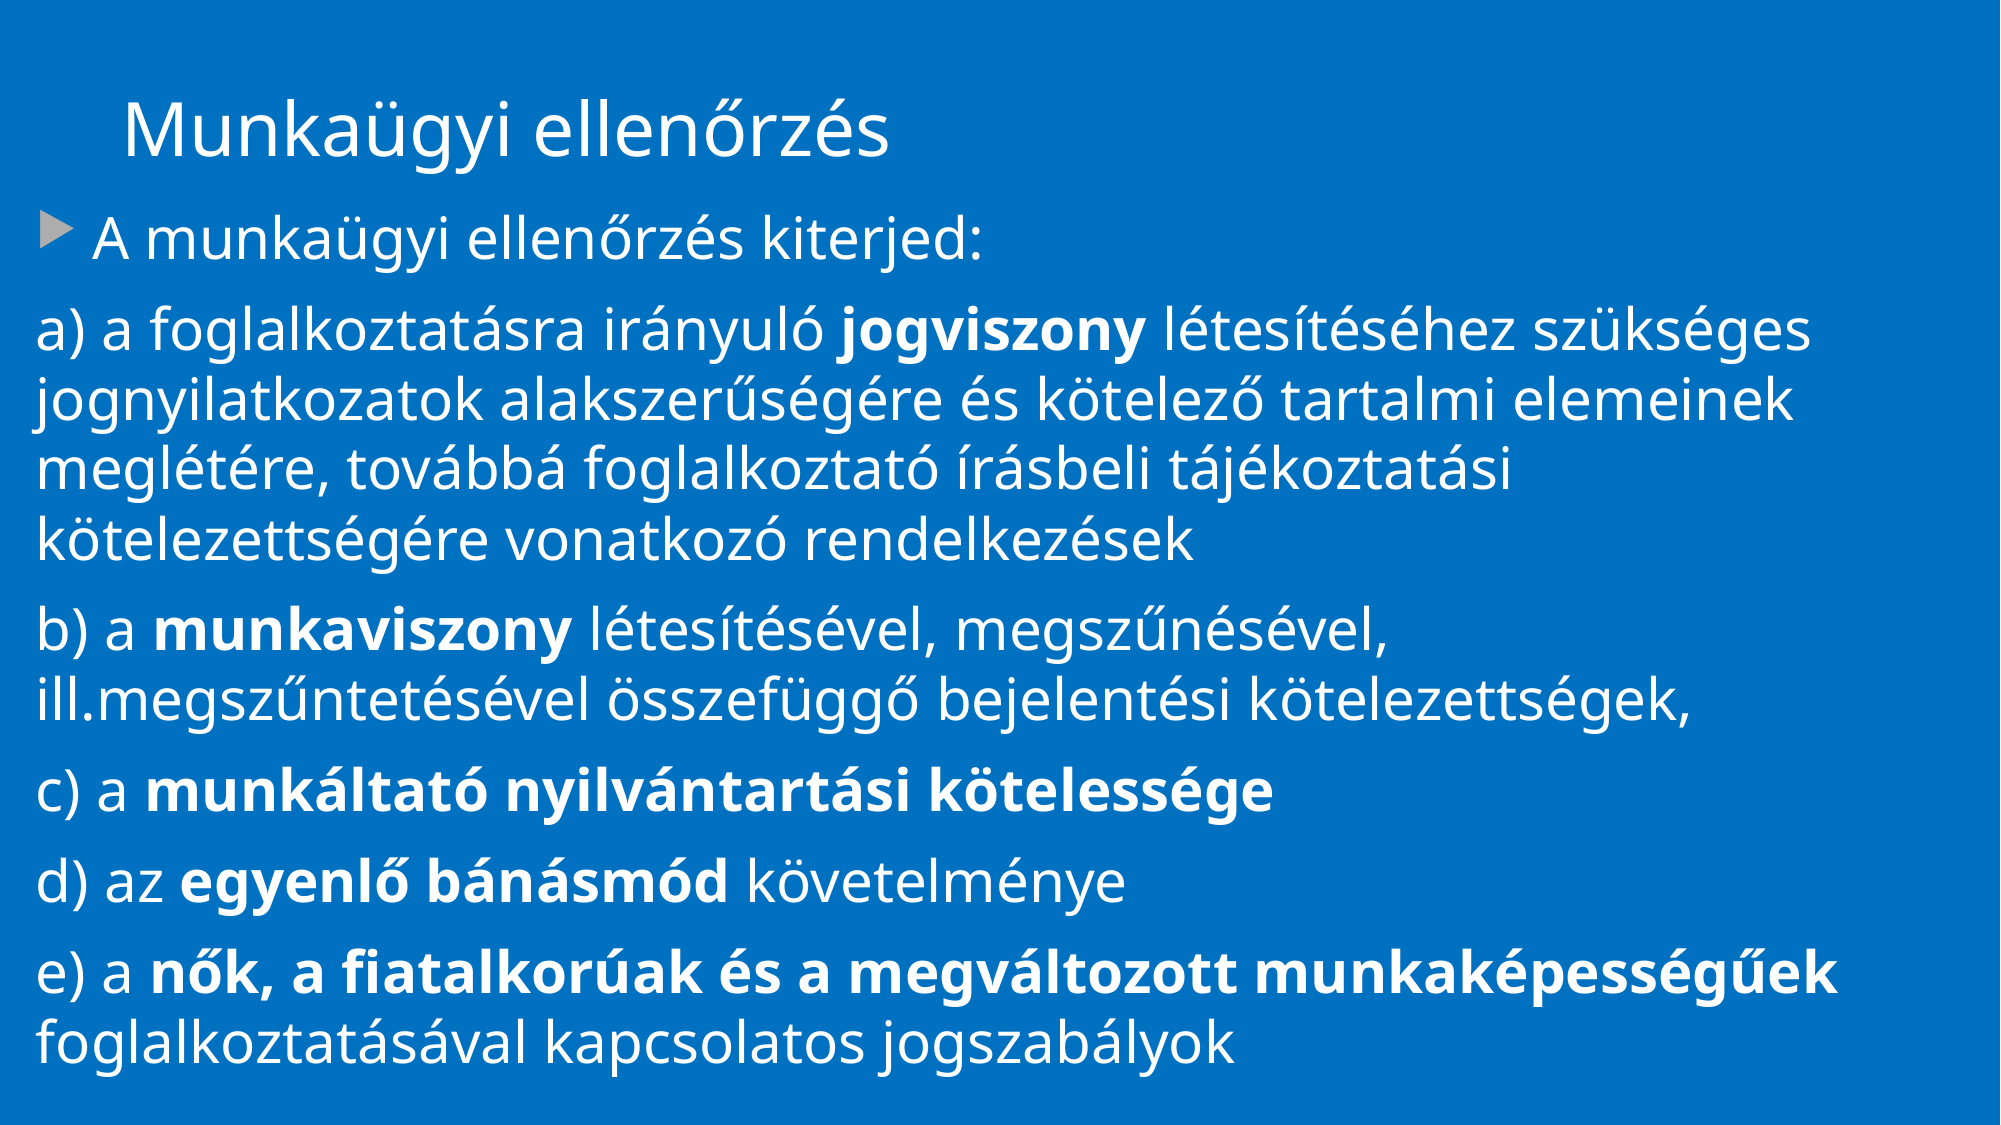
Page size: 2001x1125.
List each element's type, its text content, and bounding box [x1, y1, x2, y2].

title Munkaügyi ellenőrzés [106, 74, 1649, 193]
list A munkaügyi ellenőrzés kiterjed: a) a foglalkoztatásra irányuló jogviszony létesítéséhez szükséges jognyilatkozatok alakszerűségére és kötelező tartalmi elemeinek meglétére, továbbá foglalkoztató írásbeli tájékoztatási kötelezettségére vonatkozó rendelkezések b) a munkaviszony létesítésével, megszűnésével, ill.megszűntetésével összefüggő bejelentési kötelezettségek, c) a munkáltató nyilvántartási kötelessége d) az egyenlő bánásmód követelménye e) a nők, a fiatalkorúak és a megváltozott munkaképességűek foglalkoztatásával kapcsolatos jogszabályok [20, 193, 1926, 1005]
